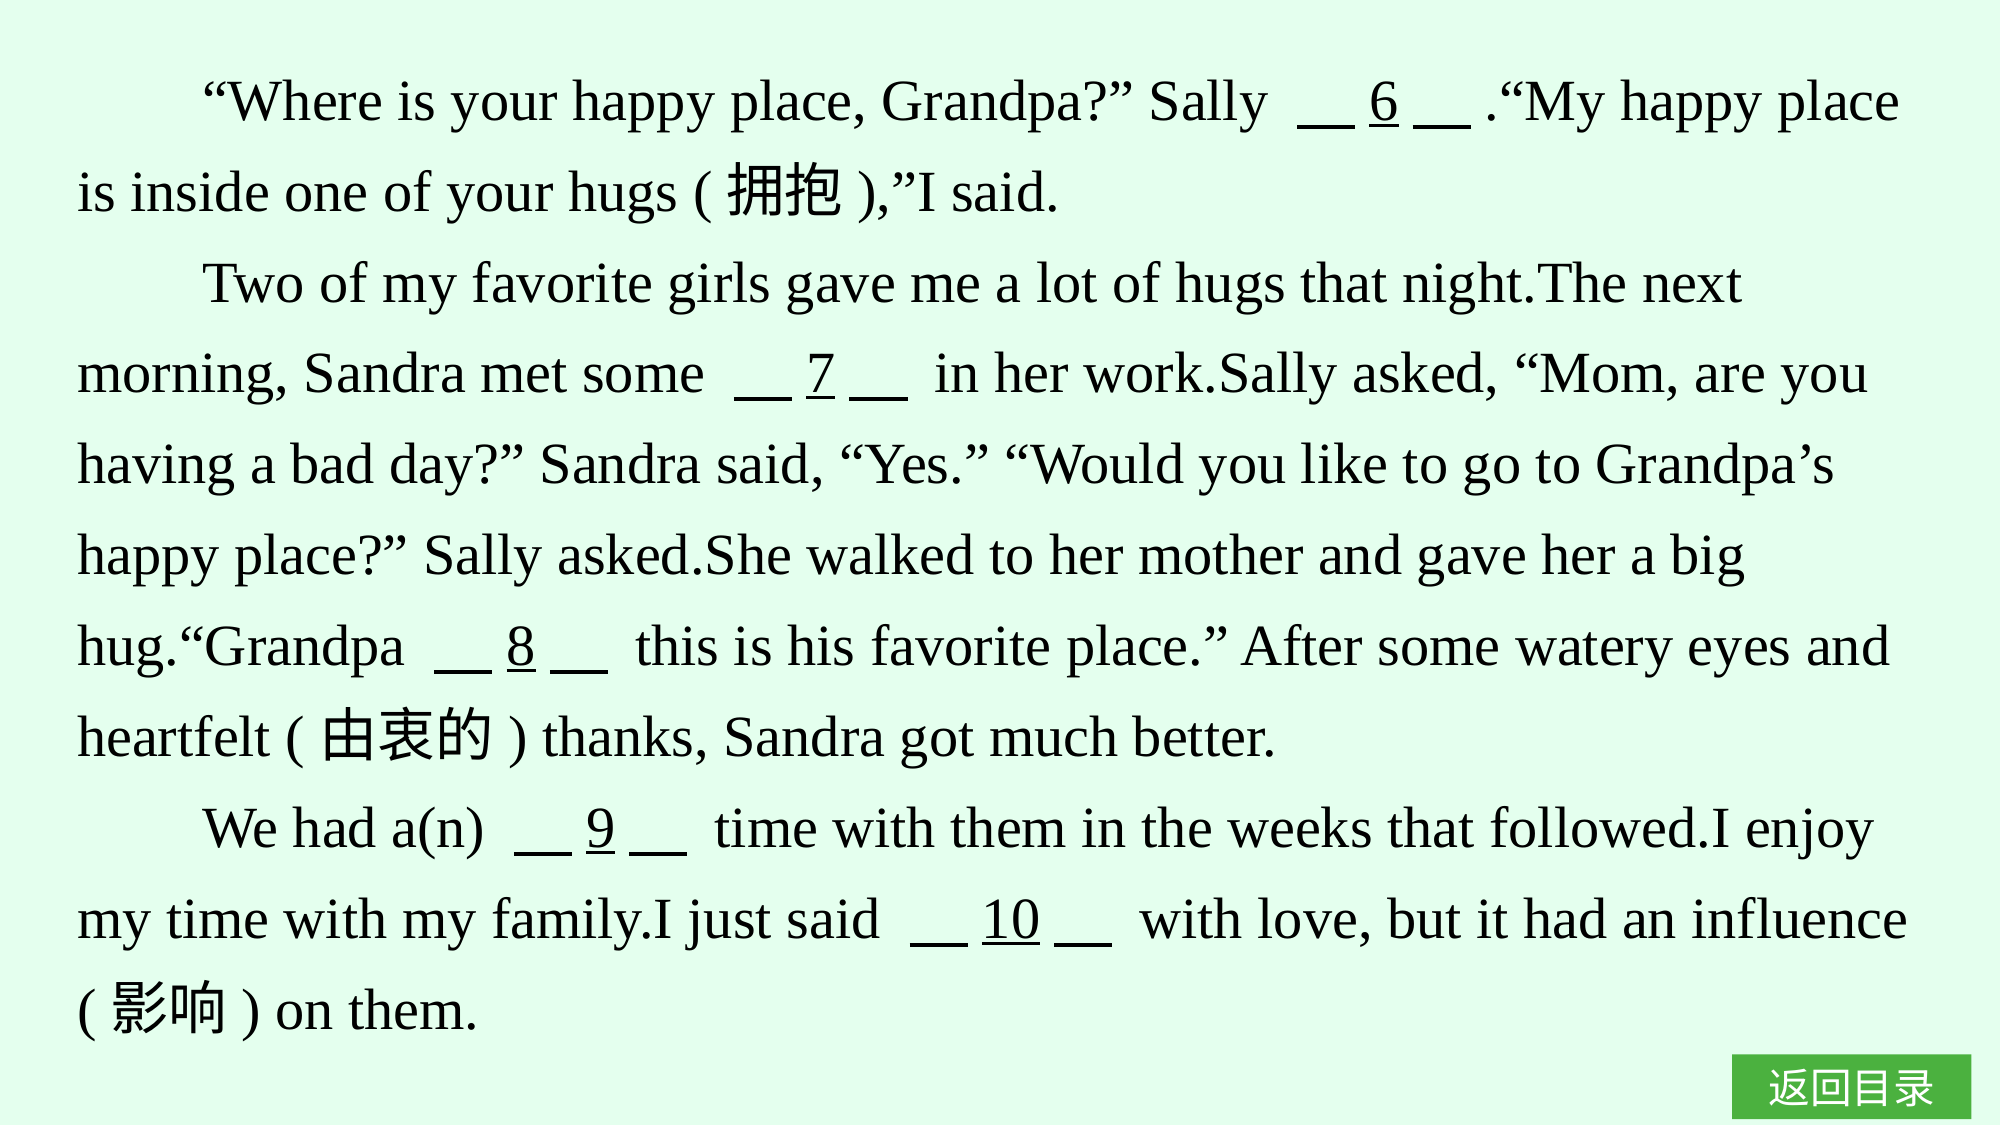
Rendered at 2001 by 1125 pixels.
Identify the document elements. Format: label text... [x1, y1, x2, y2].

text_box “Where is your happy place, Grandpa?” Sally 6 .“My happy place is inside one of your hugs (拥抱),”I said. Two of my favorite girls gave me a lot of hugs that night.The next morning, Sandra met some 7 in her work.Sally asked, “Mom, are you having a bad day?” Sandra said, “Yes.” “Would you like to go to Grandpa’s happy place?” Sally asked.She walked to her mother and gave her a big hug.“Grandpa 8 this is his favorite place.” After some watery eyes and heartfelt (由衷的) thanks, Sandra got much better. We had a(n) 9 time with them in the weeks that followed.I enjoy my time with my family.I just said 10 with love, but it had an influence (影响) on them. [62, 33, 1938, 1049]
